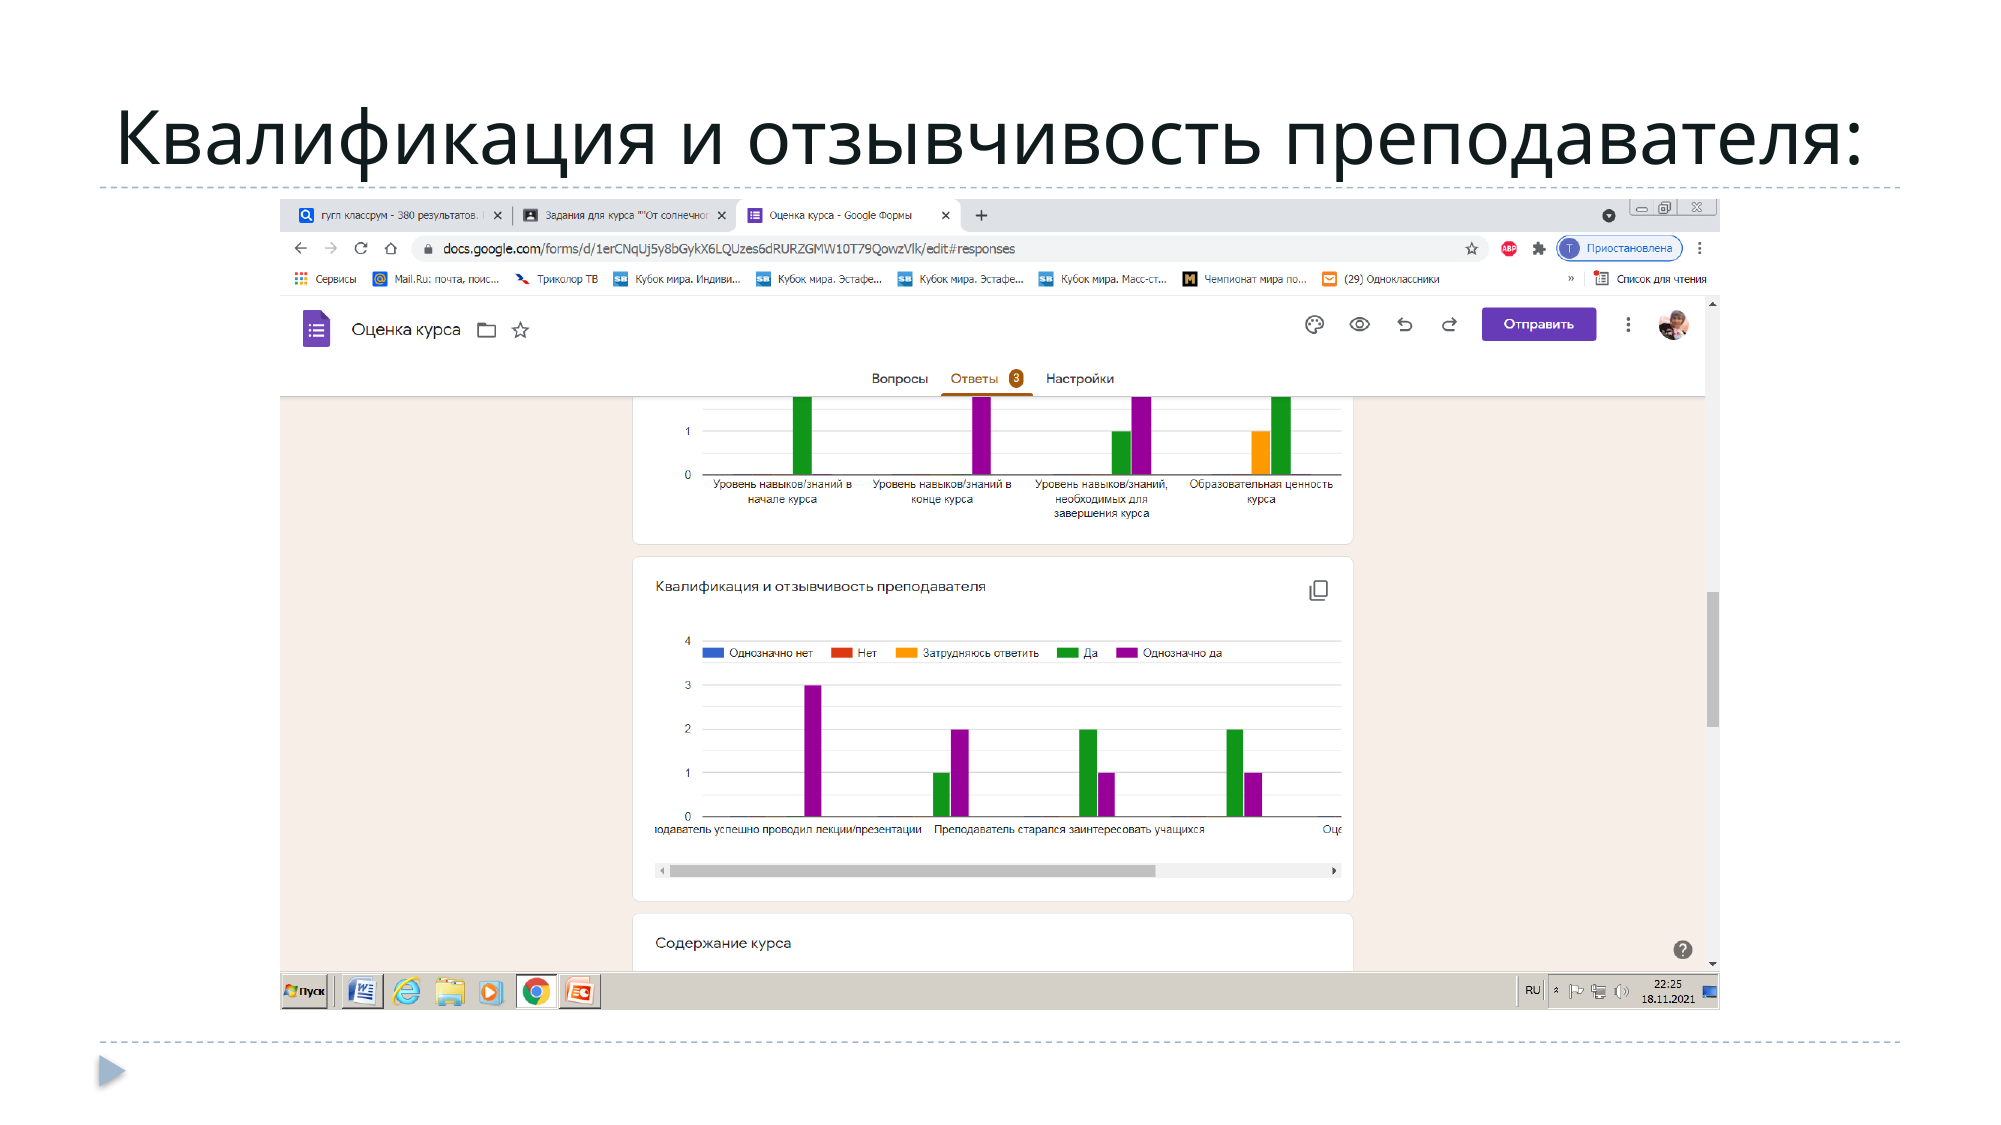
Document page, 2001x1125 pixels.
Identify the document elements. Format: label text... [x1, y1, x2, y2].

title Квалификация и отзывчивость преподавателя: [99, 0, 1900, 188]
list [279, 199, 1721, 1011]
